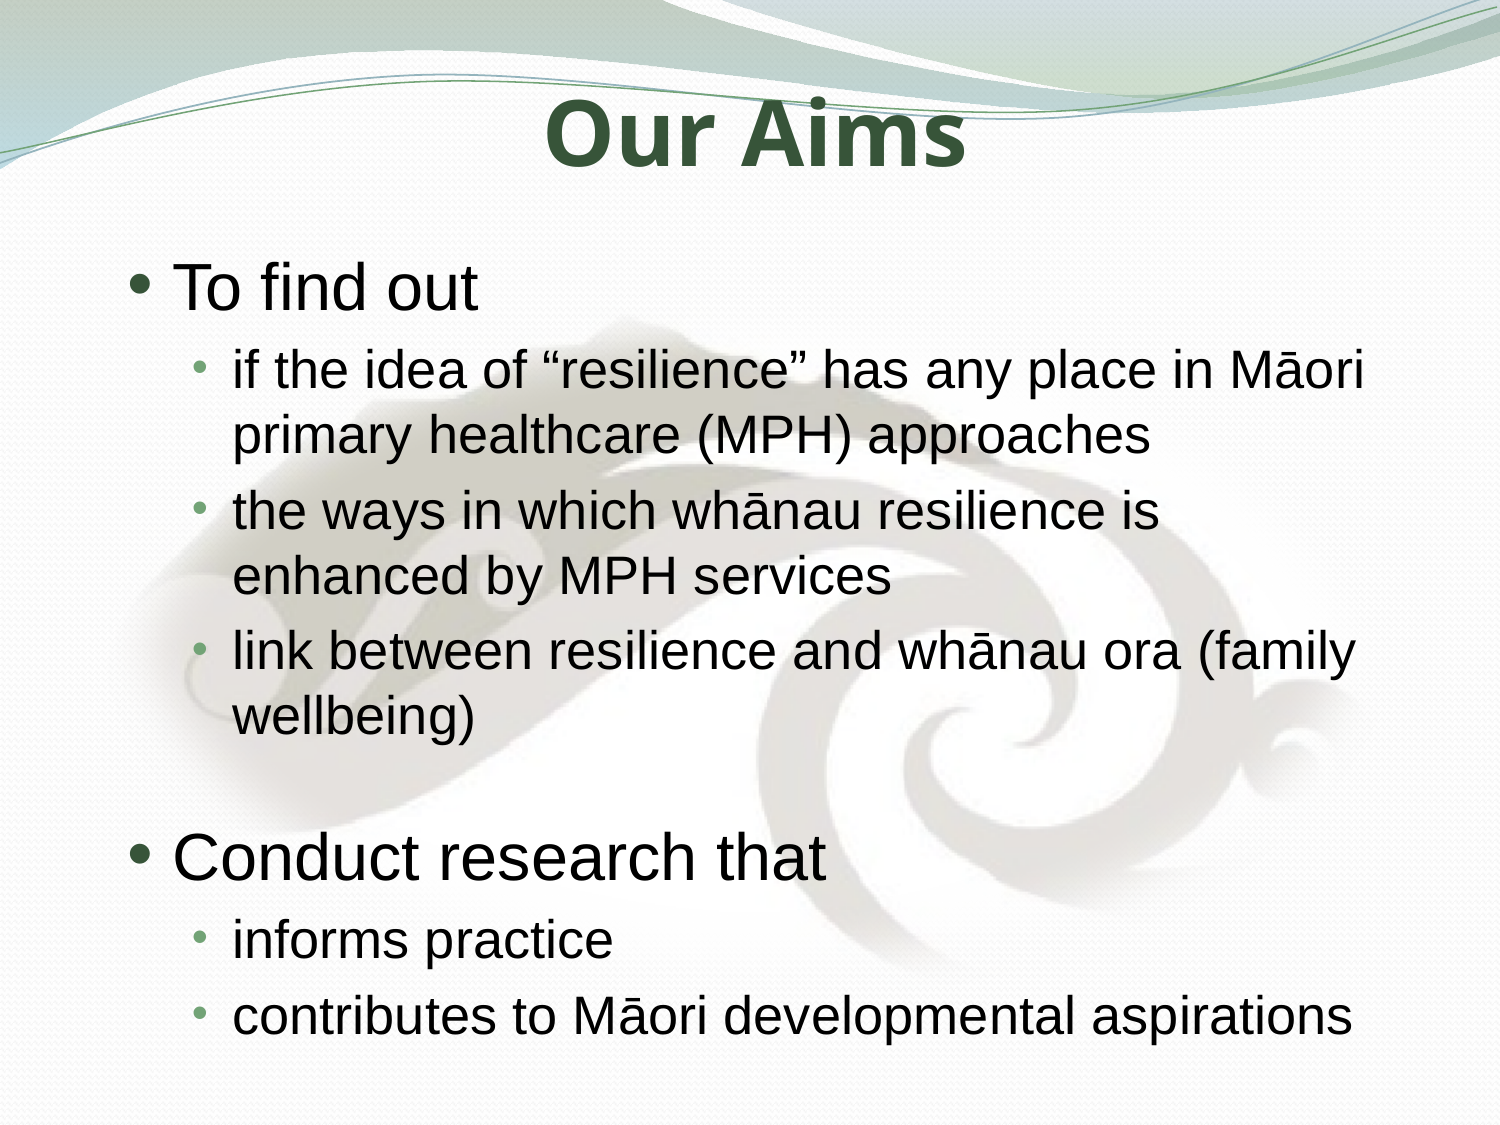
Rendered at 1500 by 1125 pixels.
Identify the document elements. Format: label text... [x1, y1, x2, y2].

list To find out if the idea of “resilience” has any place in Māori primary healthcare (MPH) approaches the ways in which whānau resilience is enhanced by MPH services link between resilience and whānau ora (family wellbeing) Conduct research that informs practice contributes to Māori developmental aspirations [112, 243, 1421, 994]
title Our Aims [80, 54, 1431, 186]
